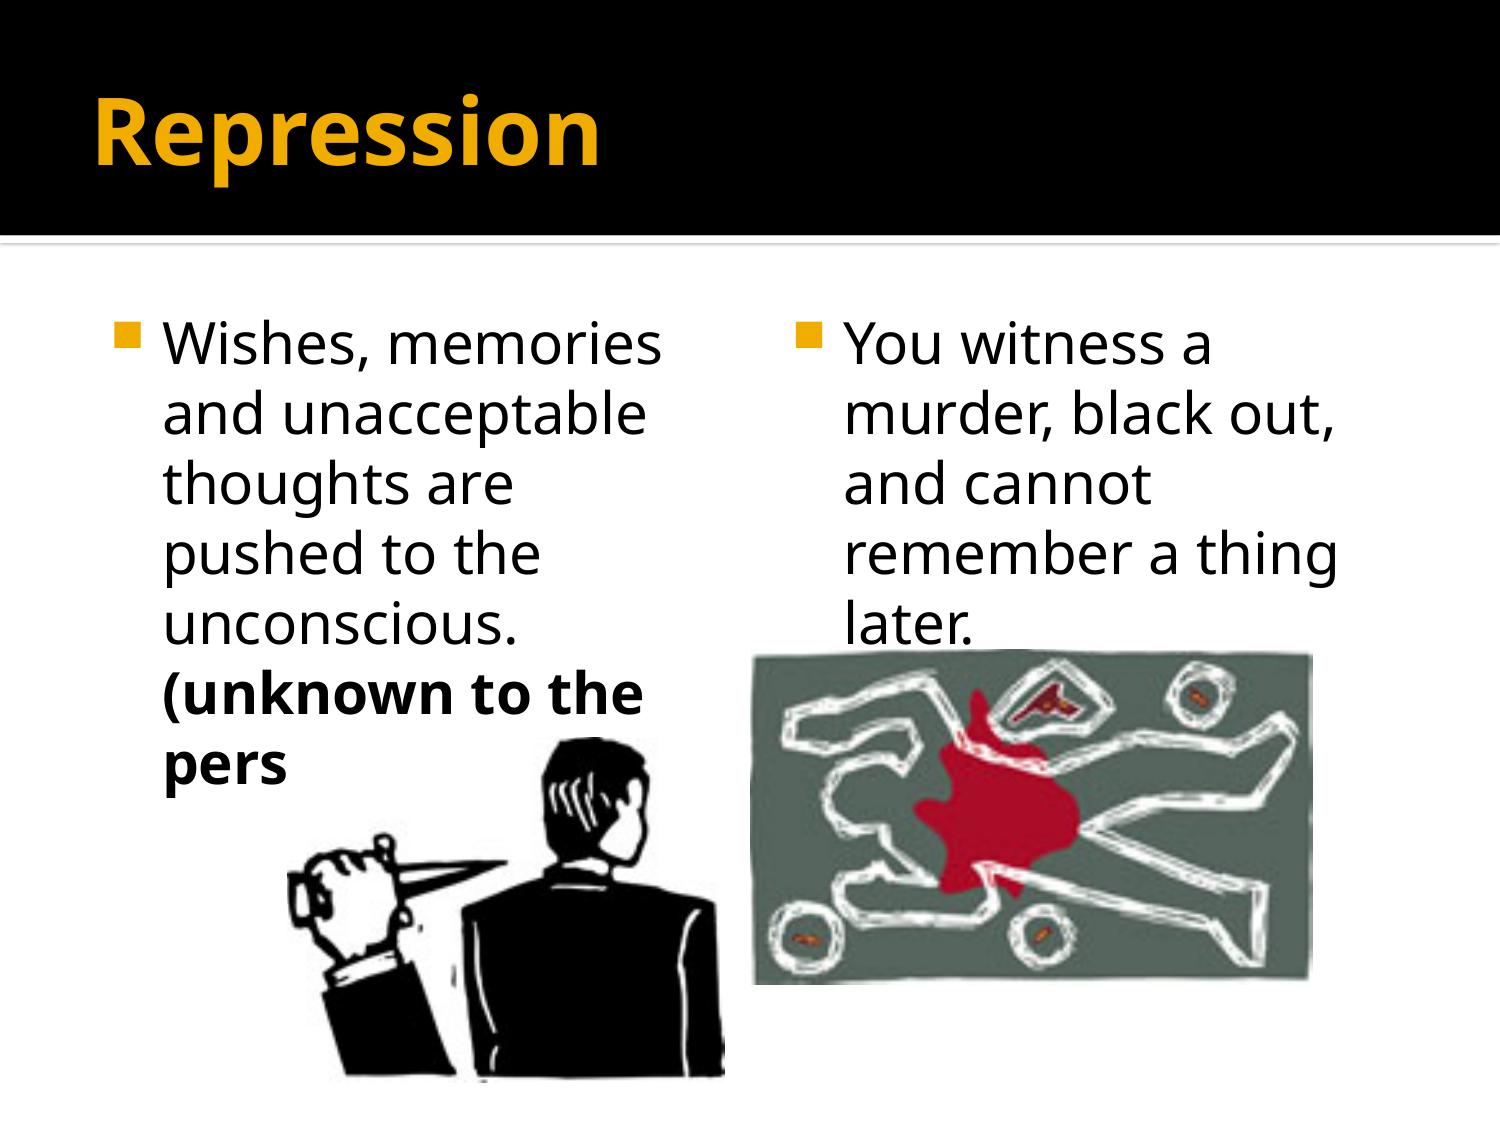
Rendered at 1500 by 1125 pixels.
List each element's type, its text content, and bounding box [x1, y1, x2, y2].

picture [287, 737, 725, 1083]
title Repression [75, 24, 1425, 231]
list You witness a murder, black out, and cannot remember a thing later. [762, 291, 1425, 600]
picture [749, 649, 1313, 985]
list Wishes, memories and unacceptable thoughts are pushed to the unconscious. (unknown to the person) [75, 291, 738, 800]
